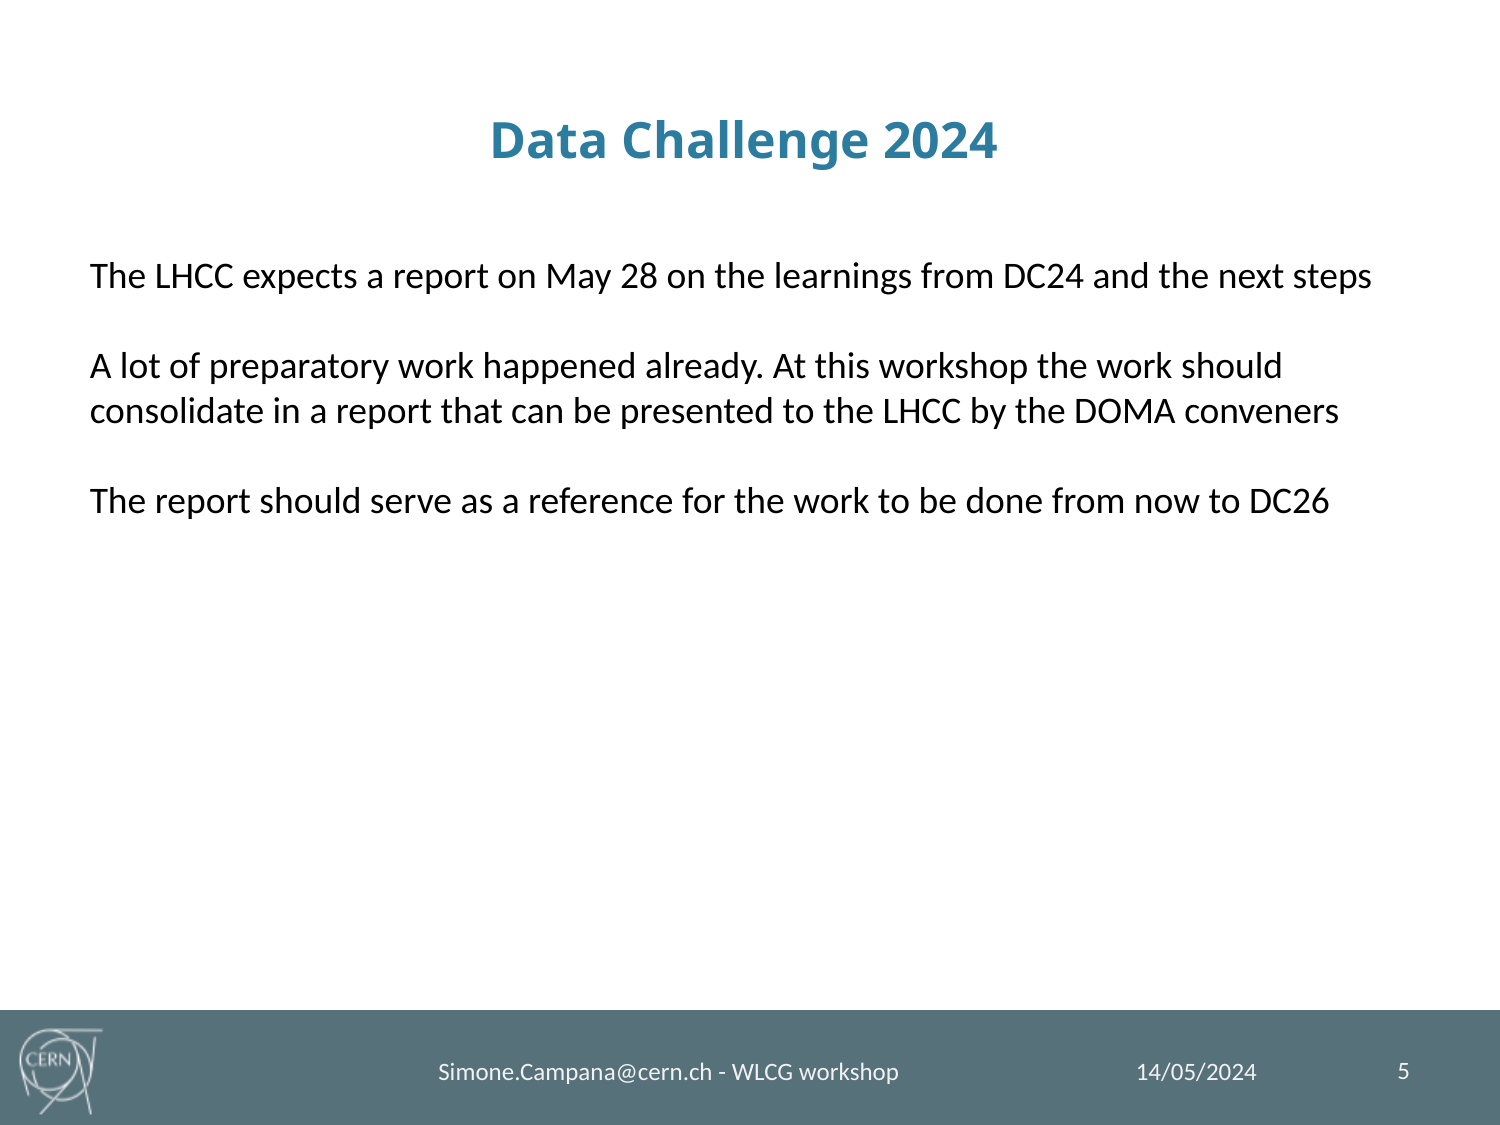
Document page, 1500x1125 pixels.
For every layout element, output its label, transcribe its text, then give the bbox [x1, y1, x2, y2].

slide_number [1036, 1040, 1273, 1101]
text_box The LHCC expects a report on May 28 on the learnings from DC24 and the next steps A lot of preparatory work happened already. At this workshop the work should consolidate in a report that can be presented to the LHCC by the DOMA conveners The report should serve as a reference for the work to be done from now to DC26 [74, 244, 1426, 574]
slide_number 5 [1299, 1039, 1425, 1100]
footer Simone.Campana@cern.ch - WLCG workshop [322, 1040, 1017, 1101]
title Data Challenge 2024 [75, 45, 1425, 233]
